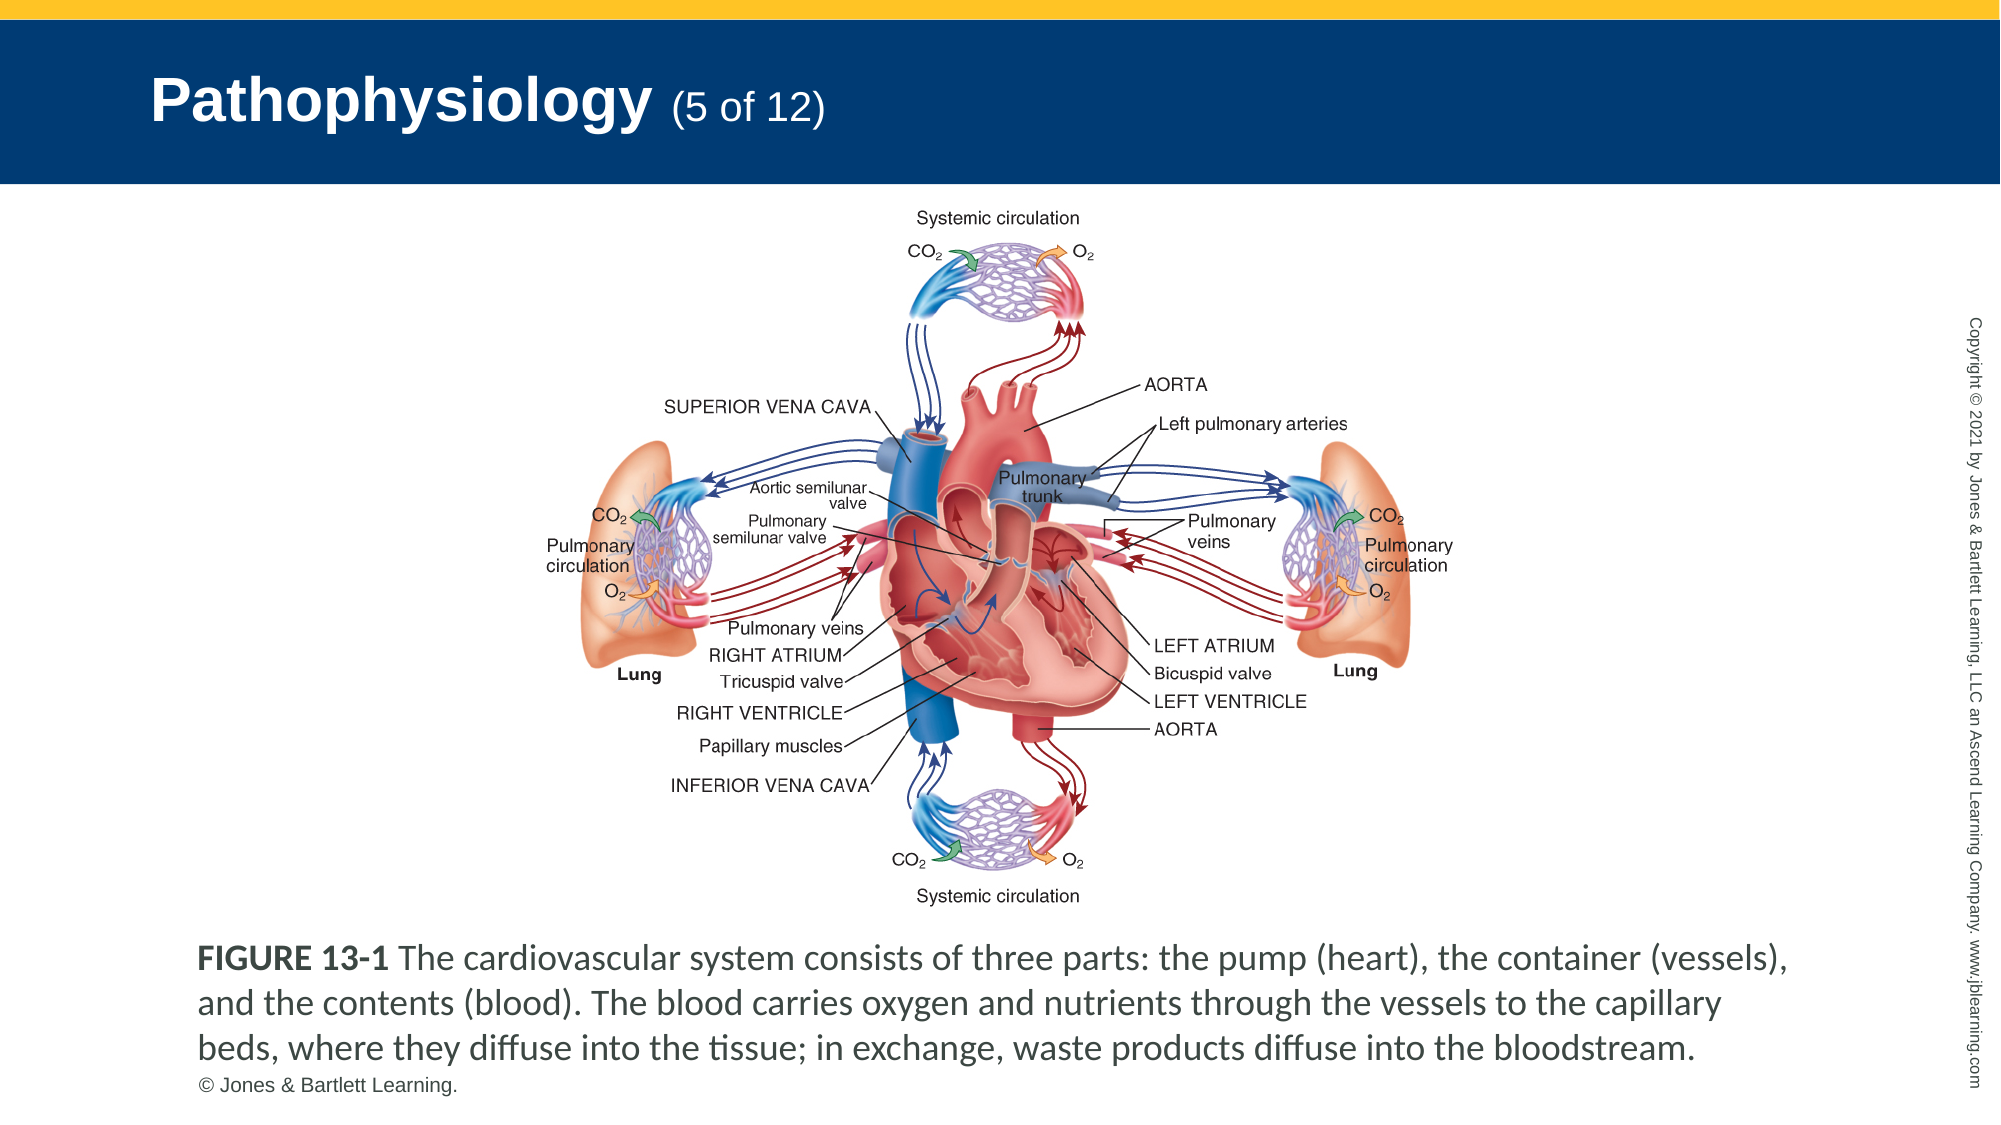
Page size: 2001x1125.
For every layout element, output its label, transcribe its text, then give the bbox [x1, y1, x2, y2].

title Pathophysiology (5 of 12) [0, 19, 2000, 185]
text_box FIGURE 13-1 The cardiovascular system consists of three parts: the pump (heart), the container (vessels), and the contents (blood). The blood carries oxygen and nutrients through the vessels to the capillary beds, where they diffuse into the tissue; in exchange, waste products diffuse into the bloodstream. [182, 925, 1818, 1076]
text_box © Jones & Bartlett Learning. [184, 1064, 474, 1105]
picture [528, 193, 1472, 918]
